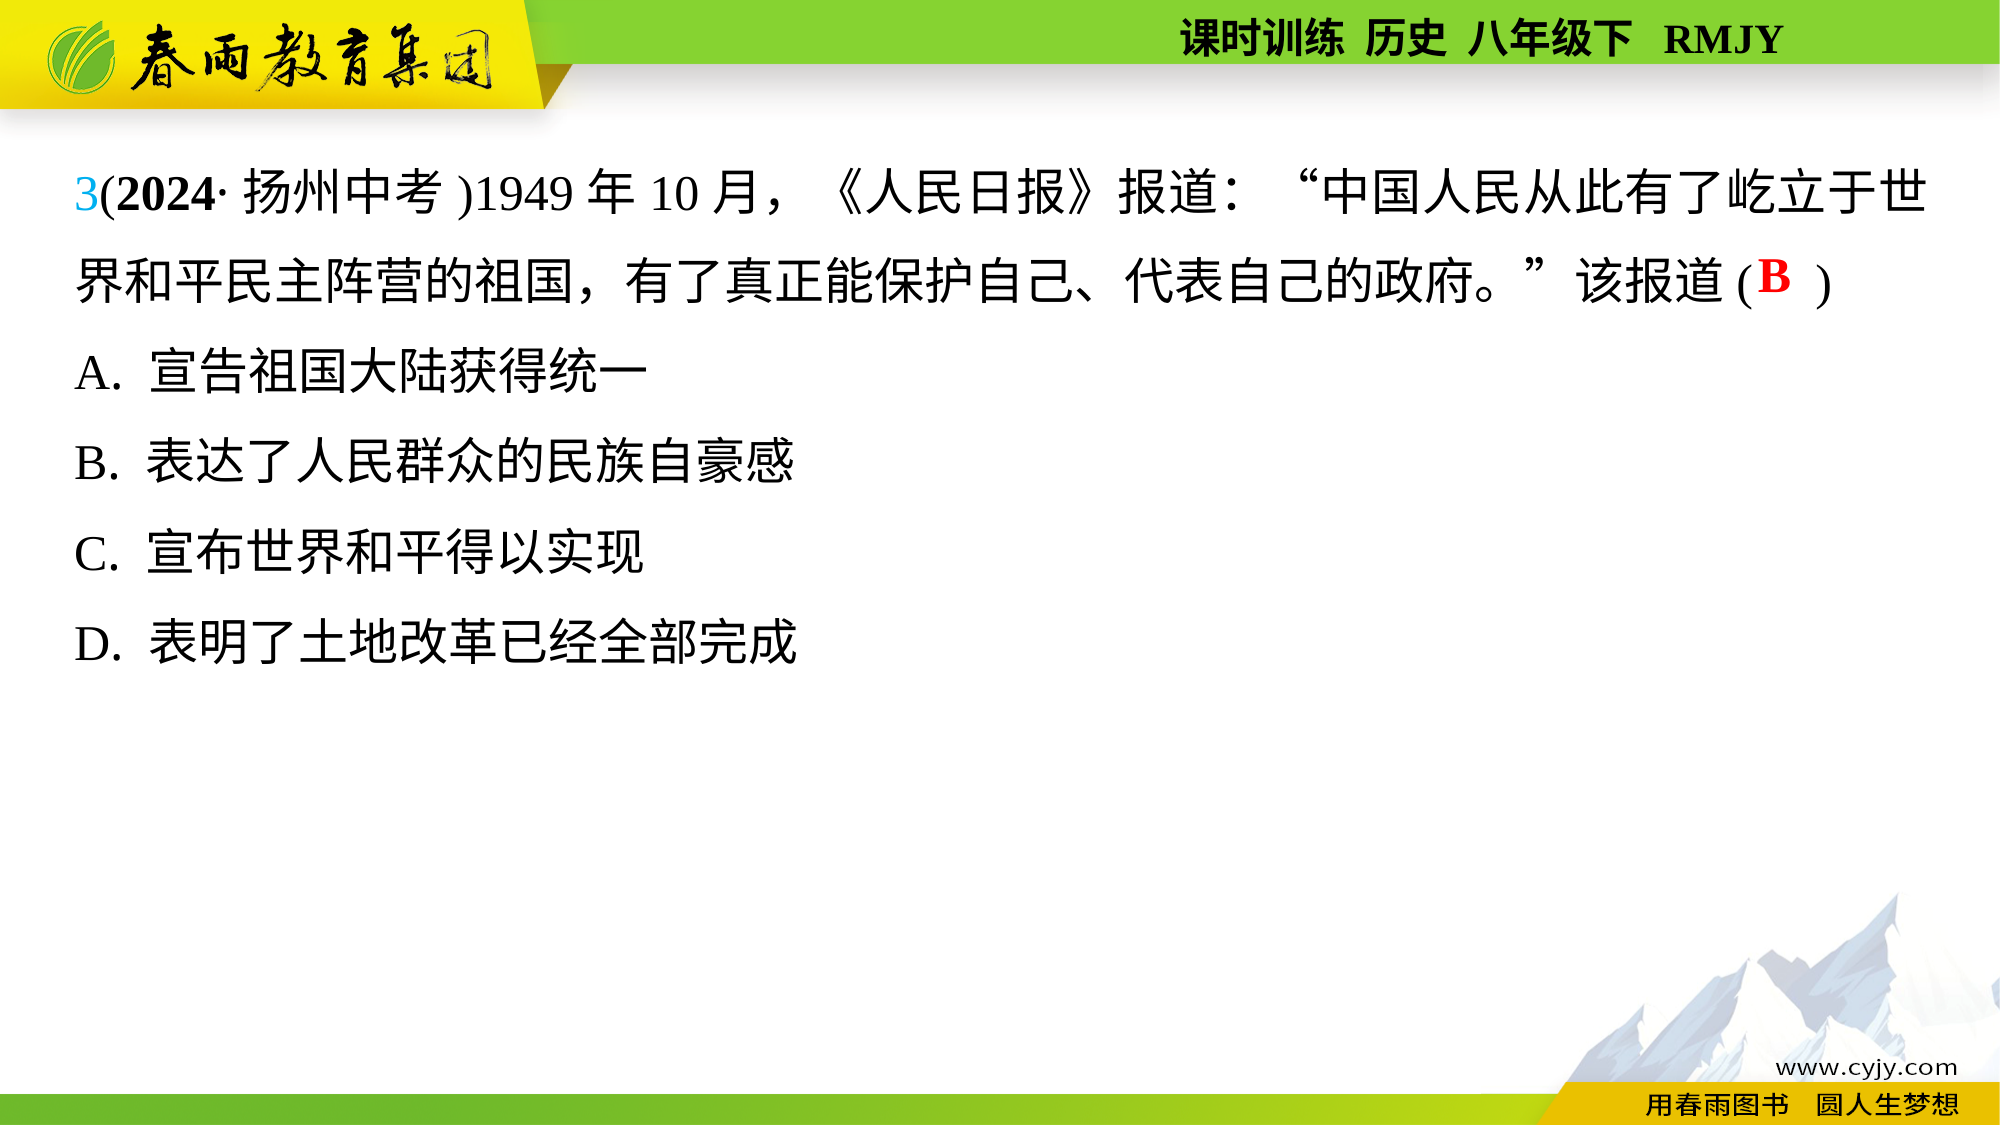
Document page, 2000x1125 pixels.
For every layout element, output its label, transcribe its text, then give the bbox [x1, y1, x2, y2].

list 3(2024·扬州中考)1949年10月，《人民日报》报道：“中国人民从此有了屹立于世界和平民主阵营的祖国，有了真正能保护自己、代表自己的政府。”该报道( ) A. 宣告祖国大陆获得统一 B. 表达了人民群众的民族自豪感 C. 宣布世界和平得以实现 D. 表明了土地改革已经全部完成 [59, 122, 1944, 683]
picture [0, 0, 2000, 1125]
text_box B [1743, 234, 1807, 310]
